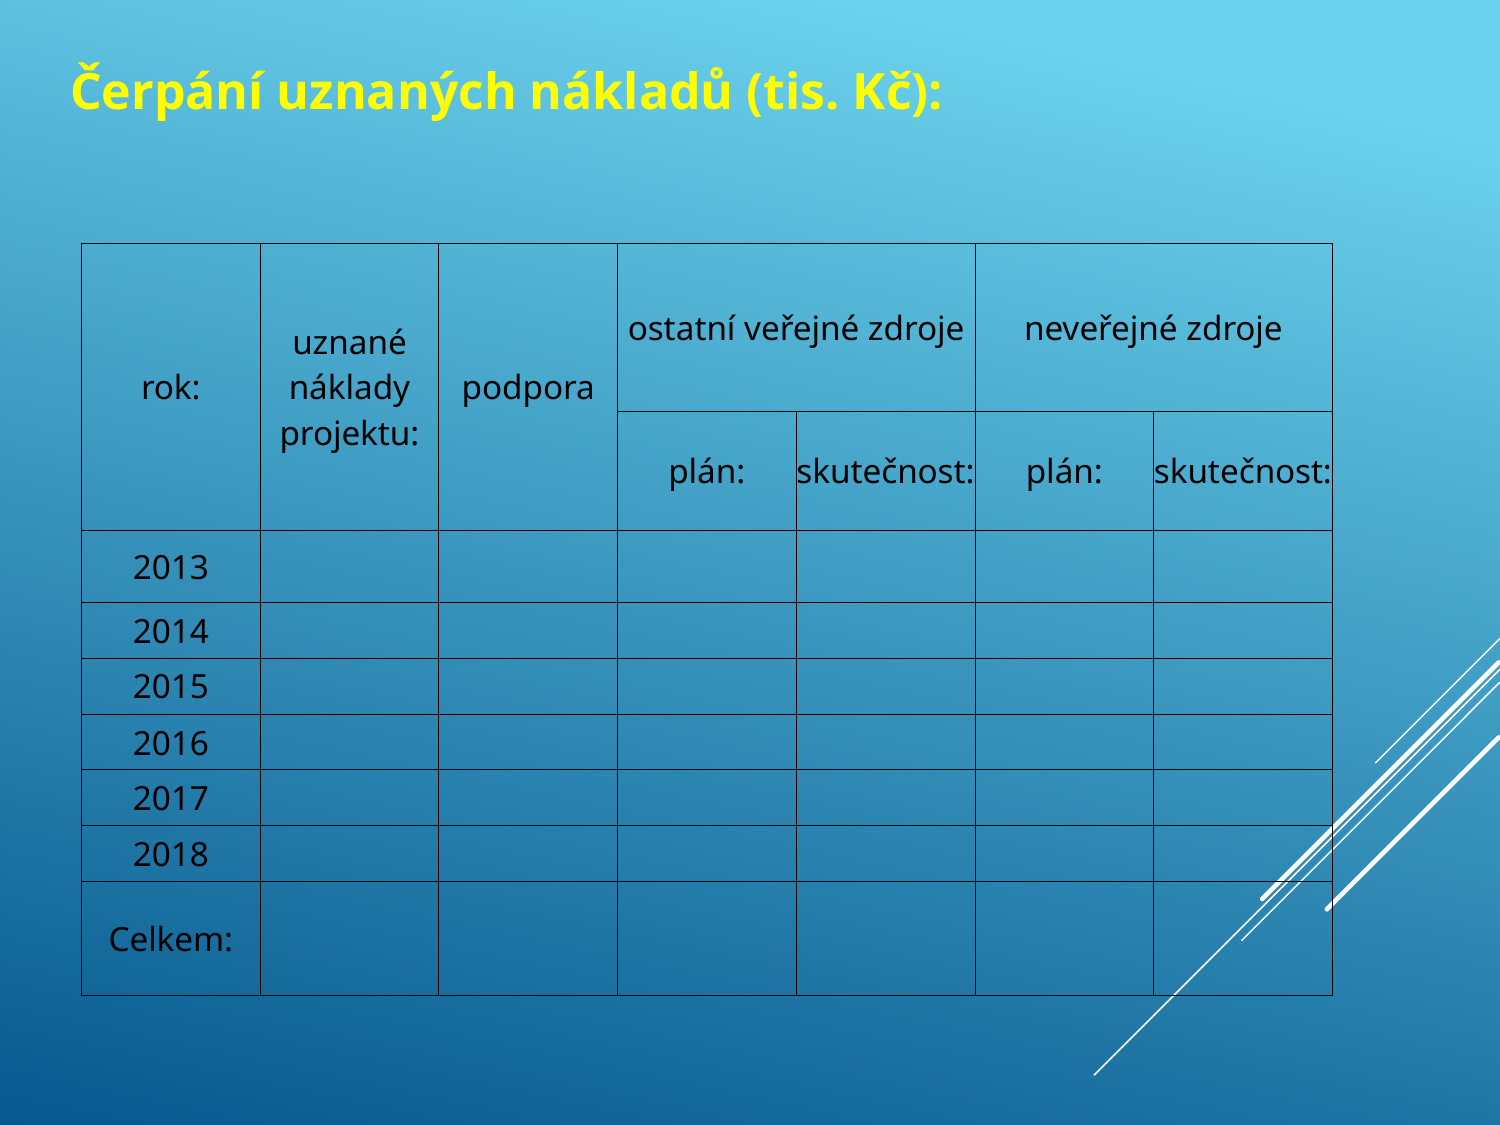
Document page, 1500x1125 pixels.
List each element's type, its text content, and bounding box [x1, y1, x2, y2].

table_cell skutečnost: [1154, 412, 1332, 530]
table_cell [261, 531, 438, 602]
table_cell [1154, 826, 1332, 881]
table_cell [439, 826, 617, 881]
table_cell plán: [618, 412, 796, 530]
table_cell [261, 603, 438, 658]
table_cell [439, 603, 617, 658]
table_cell 2017 [82, 770, 260, 825]
table_cell [618, 531, 796, 602]
table_header neveřejné zdroje [976, 244, 1332, 411]
table_header rok: [82, 244, 260, 530]
table_cell [261, 659, 438, 714]
table_cell [261, 770, 438, 825]
text_box Čerpání uznaných nákladů (tis. Kč): [55, 45, 1444, 127]
table_cell [797, 531, 975, 602]
table_cell [797, 715, 975, 769]
table_cell [1154, 531, 1332, 602]
table_cell [439, 531, 617, 602]
table_cell 2013 [82, 531, 260, 602]
table_cell 2016 [82, 715, 260, 769]
table_cell plán: [976, 412, 1153, 530]
table_cell [976, 826, 1153, 881]
table_cell [261, 826, 438, 881]
table_cell [1154, 770, 1332, 825]
table_cell [976, 882, 1153, 995]
table_header uznané náklady projektu: [261, 244, 438, 530]
table_cell skutečnost: [797, 412, 975, 530]
table_cell [618, 659, 796, 714]
table_cell [439, 770, 617, 825]
table_cell [976, 770, 1153, 825]
table_cell [618, 770, 796, 825]
table_cell [1154, 882, 1332, 995]
table_cell [618, 715, 796, 769]
table_header ostatní veřejné zdroje [618, 244, 975, 411]
table_cell 2014 [82, 603, 260, 658]
table_cell 2018 [82, 826, 260, 881]
table_cell [439, 882, 617, 995]
table_cell [1154, 603, 1332, 658]
table_cell 2015 [82, 659, 260, 714]
table_cell [797, 603, 975, 658]
table_cell [439, 715, 617, 769]
table_cell [618, 882, 796, 995]
table_cell [976, 603, 1153, 658]
table_header podpora [439, 244, 617, 530]
table_cell [261, 882, 438, 995]
table_cell [797, 770, 975, 825]
table_cell [797, 659, 975, 714]
table_cell [797, 882, 975, 995]
table_cell Celkem: [82, 882, 260, 995]
table_cell [976, 715, 1153, 769]
table_cell [1154, 659, 1332, 714]
table_cell [618, 826, 796, 881]
table_cell [1154, 715, 1332, 769]
table_cell [976, 659, 1153, 714]
table_cell [976, 531, 1153, 602]
table_cell [261, 715, 438, 769]
table_cell [618, 603, 796, 658]
table_cell [439, 659, 617, 714]
table_cell [797, 826, 975, 881]
